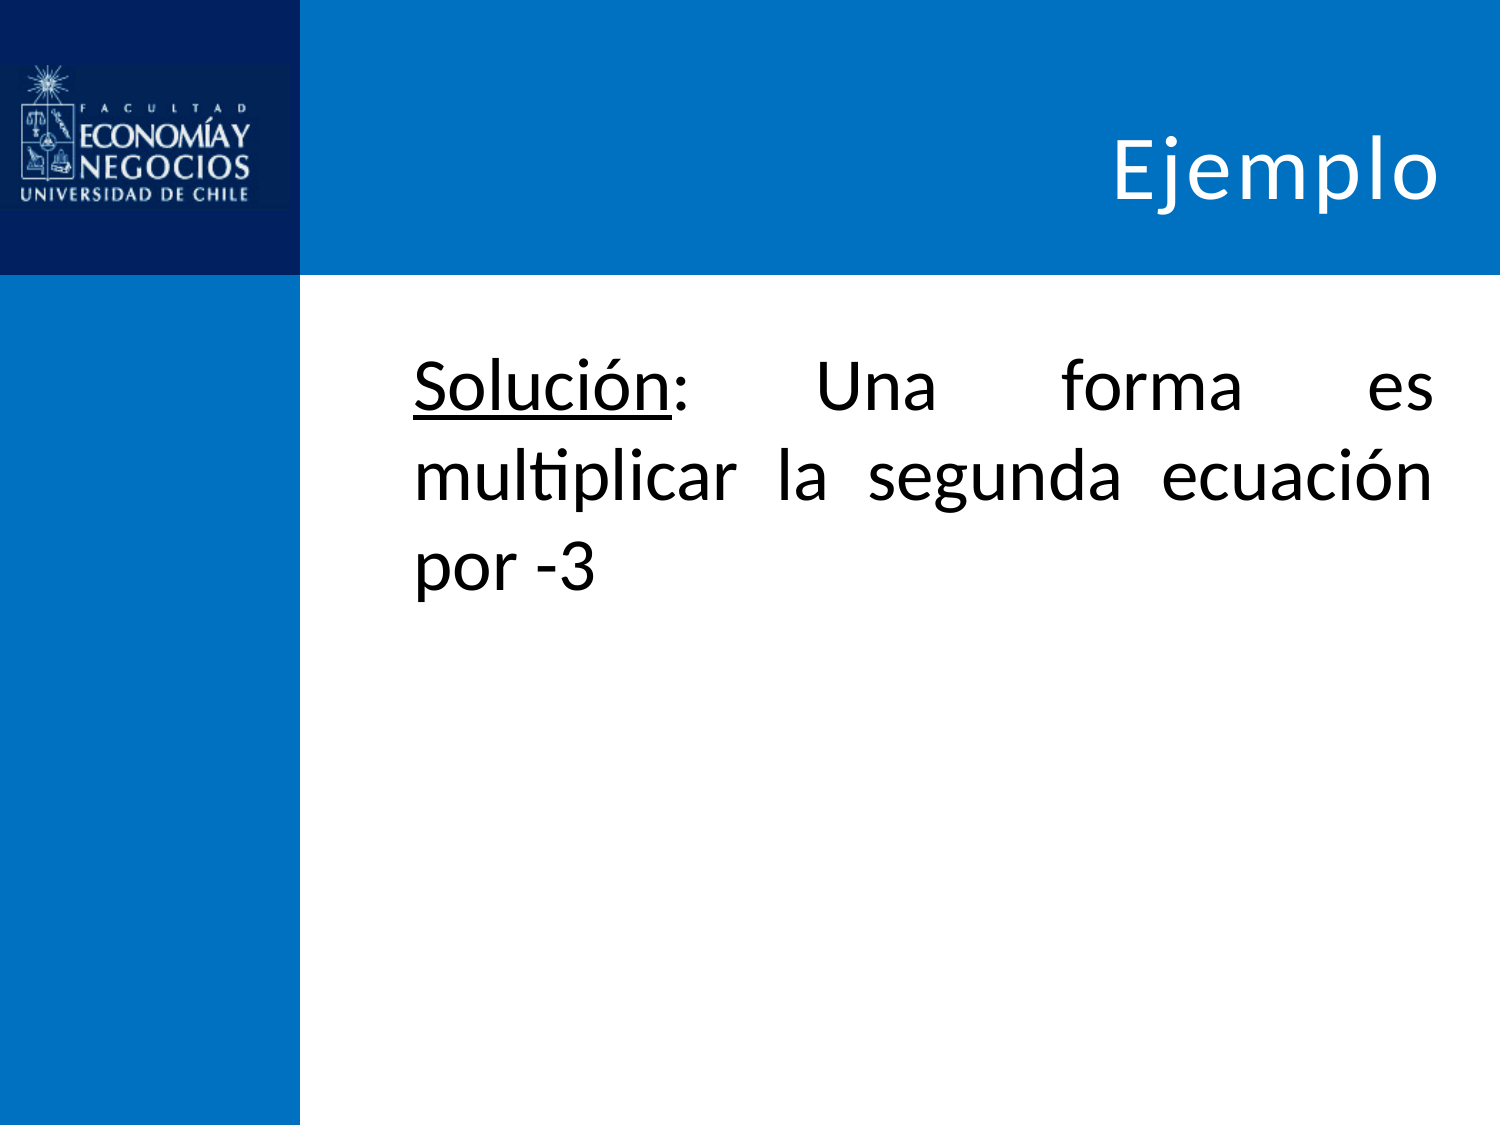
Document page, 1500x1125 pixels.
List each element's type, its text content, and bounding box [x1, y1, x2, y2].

picture [0, 64, 290, 211]
title Ejemplo [281, 46, 1456, 279]
text_box Solución: Una forma es multiplicar la segunda ecuación por -3 [398, 328, 1450, 703]
